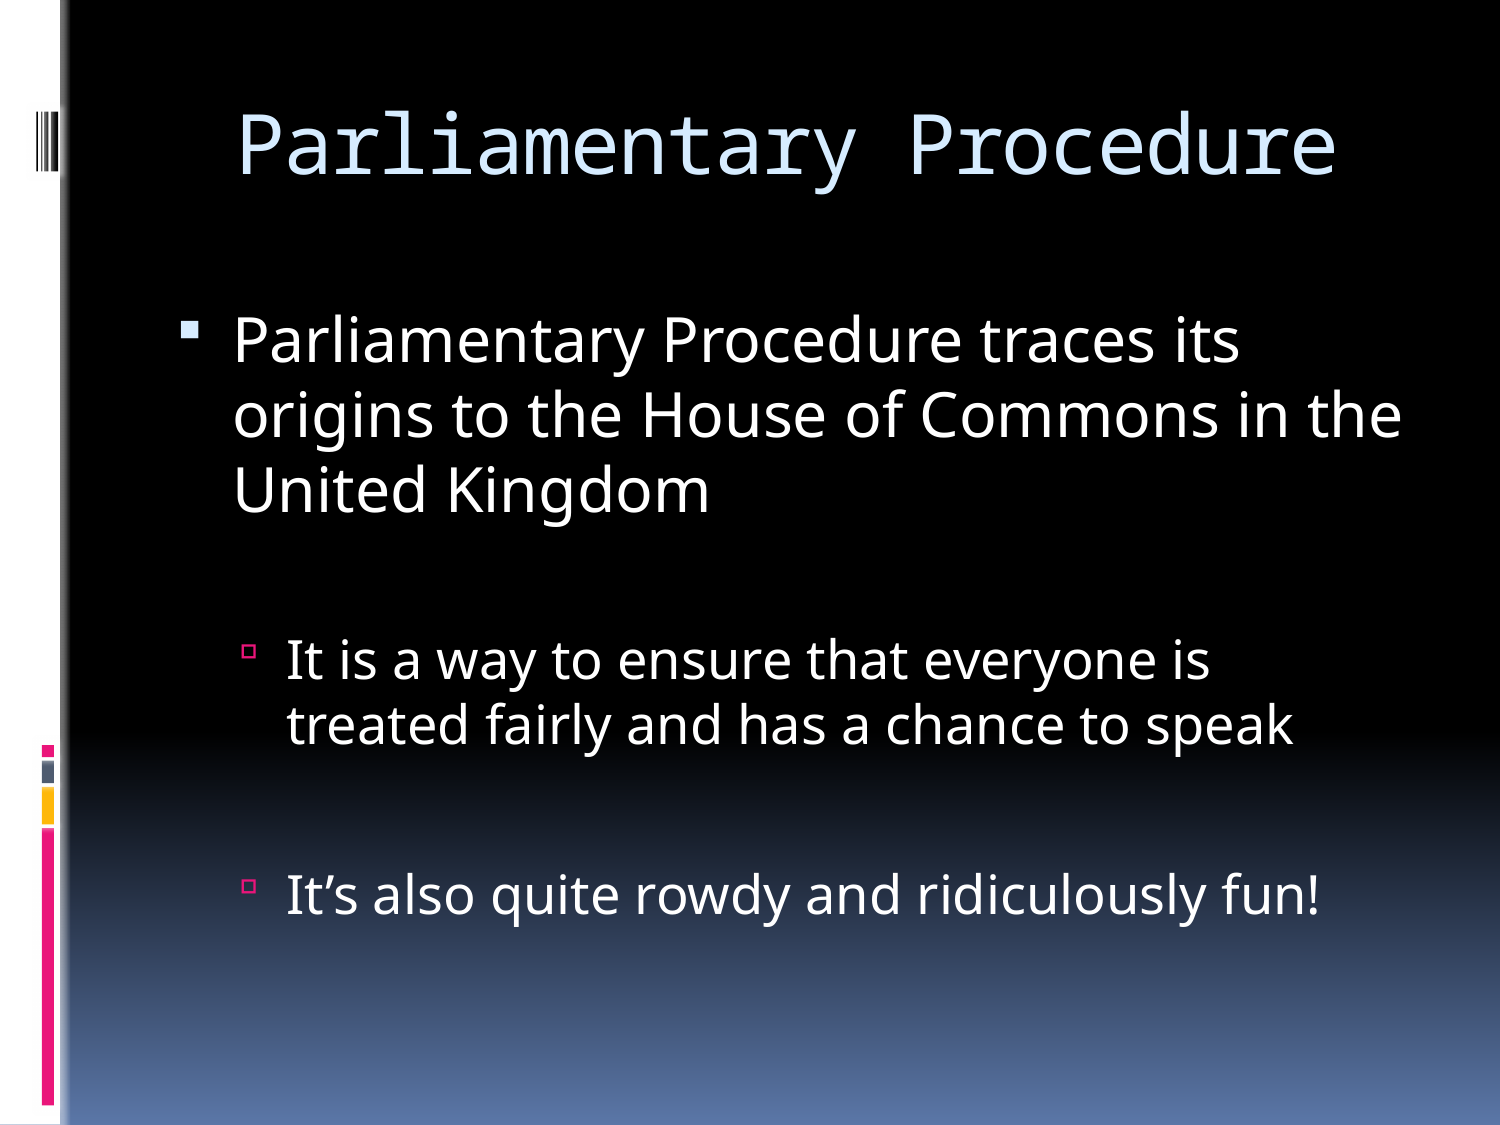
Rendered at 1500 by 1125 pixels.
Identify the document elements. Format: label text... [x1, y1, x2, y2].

list Parliamentary Procedure traces its origins to the House of Commons in the United Kingdom It is a way to ensure that everyone is treated fairly and has a chance to speak It’s also quite rowdy and ridiculously fun! [150, 292, 1425, 1043]
title Parliamentary Procedure [150, 83, 1425, 234]
